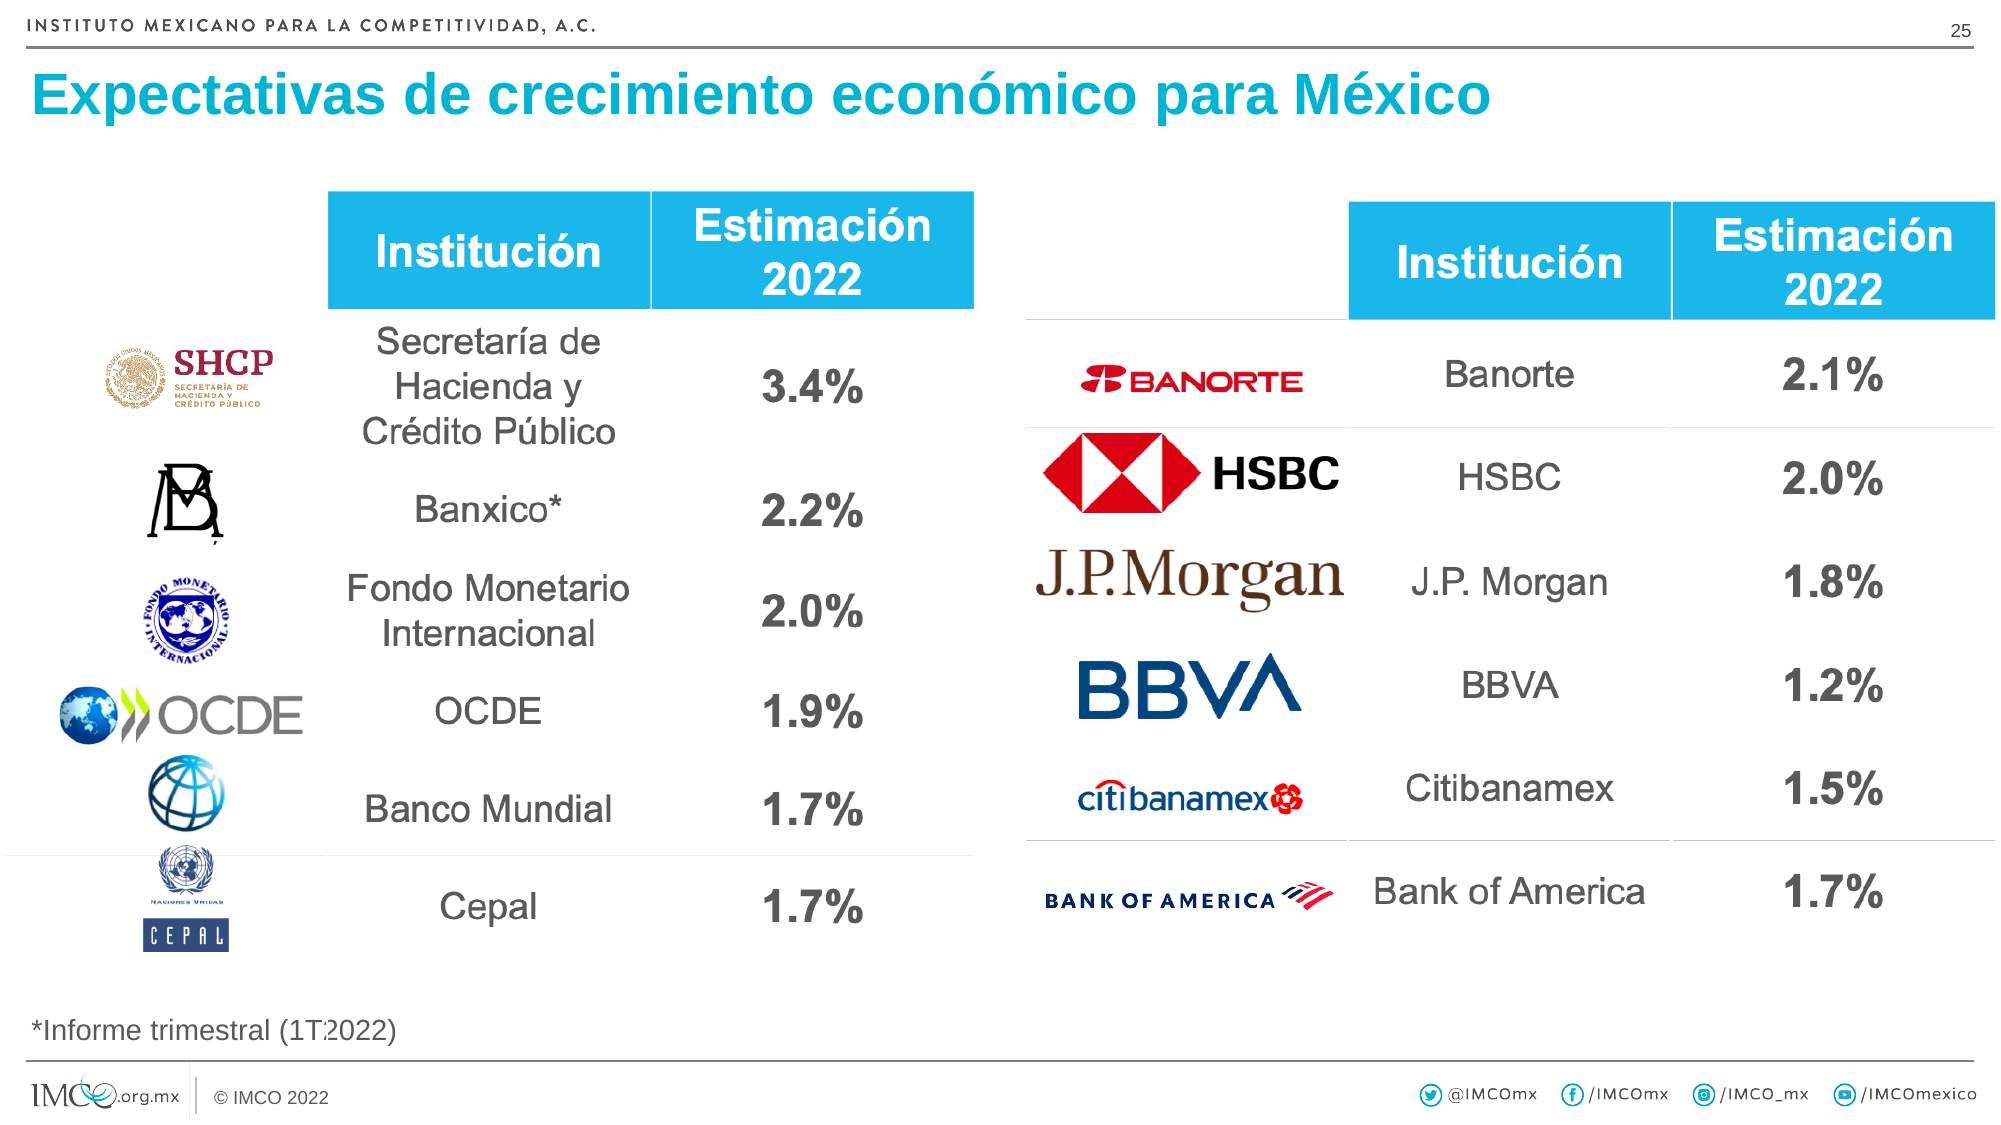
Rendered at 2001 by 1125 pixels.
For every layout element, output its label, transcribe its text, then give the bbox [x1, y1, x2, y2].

picture [19, 1058, 190, 1120]
picture [20, 10, 602, 42]
title Expectativas de crecimiento económico para México [16, 50, 1916, 178]
slide_number 24 [1536, 10, 1987, 71]
picture [0, 182, 2000, 1125]
